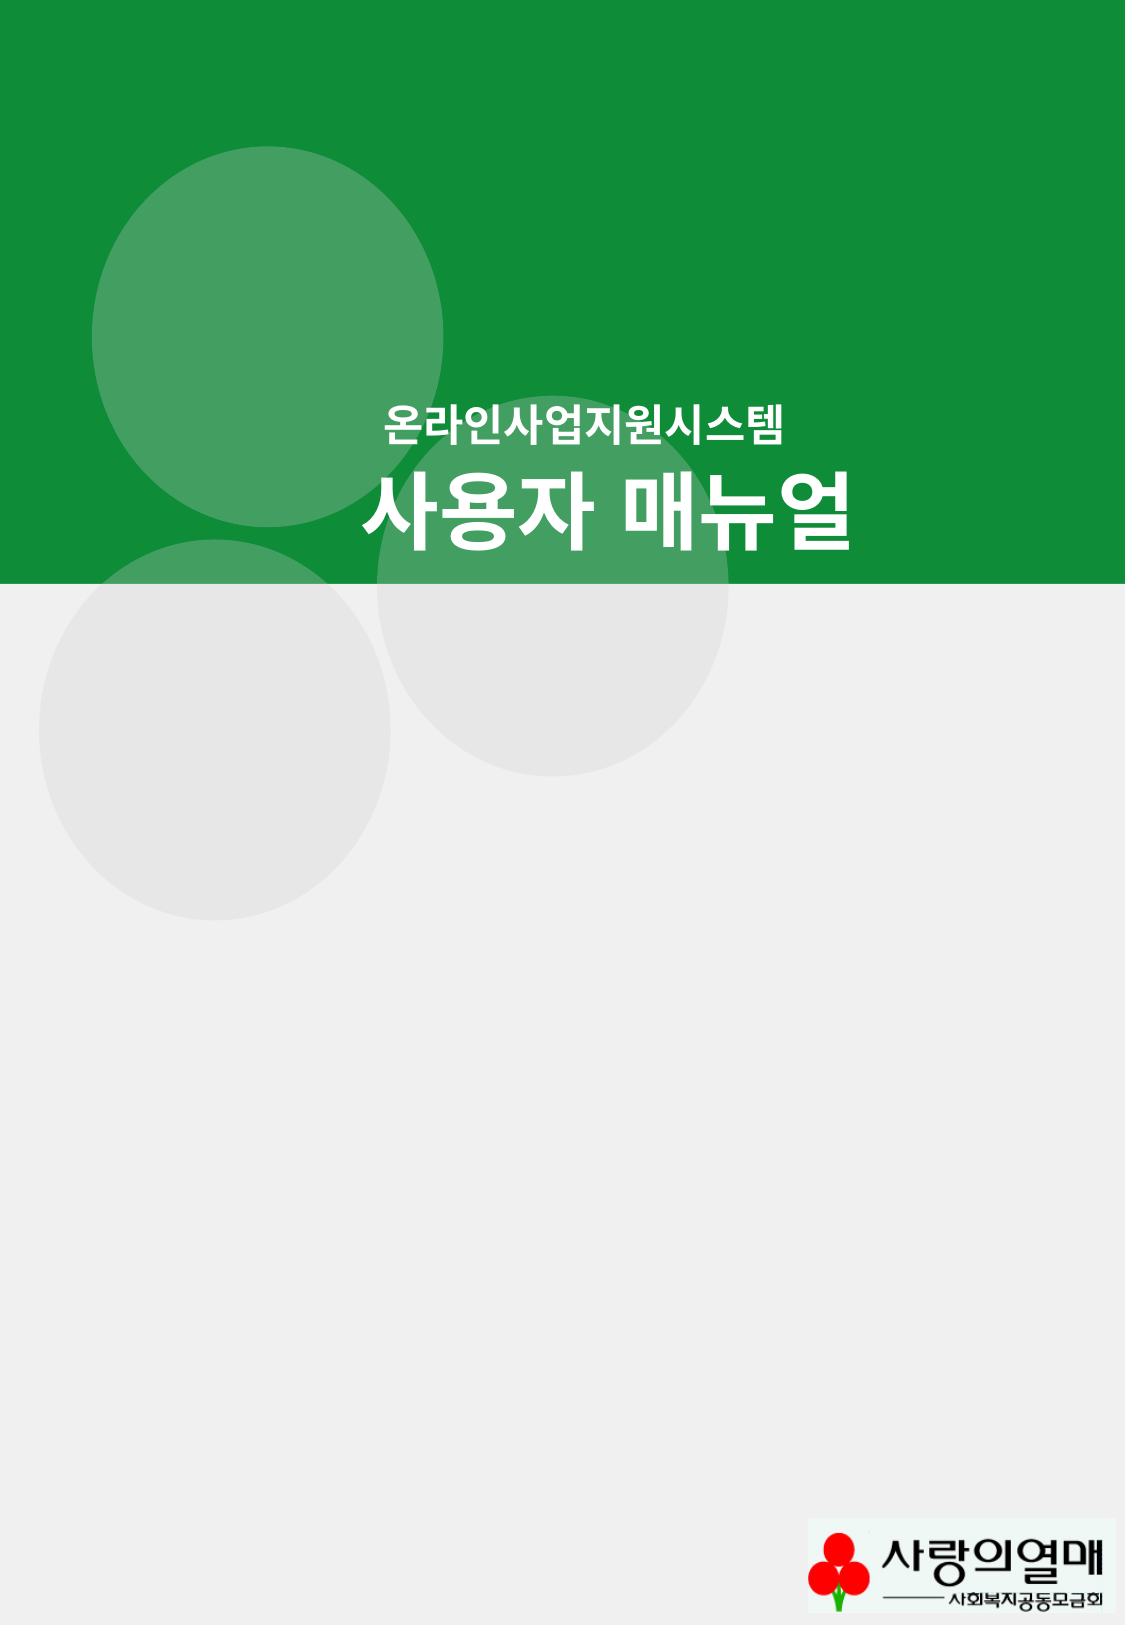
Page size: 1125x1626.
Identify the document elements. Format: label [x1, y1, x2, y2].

picture [808, 1518, 1116, 1613]
